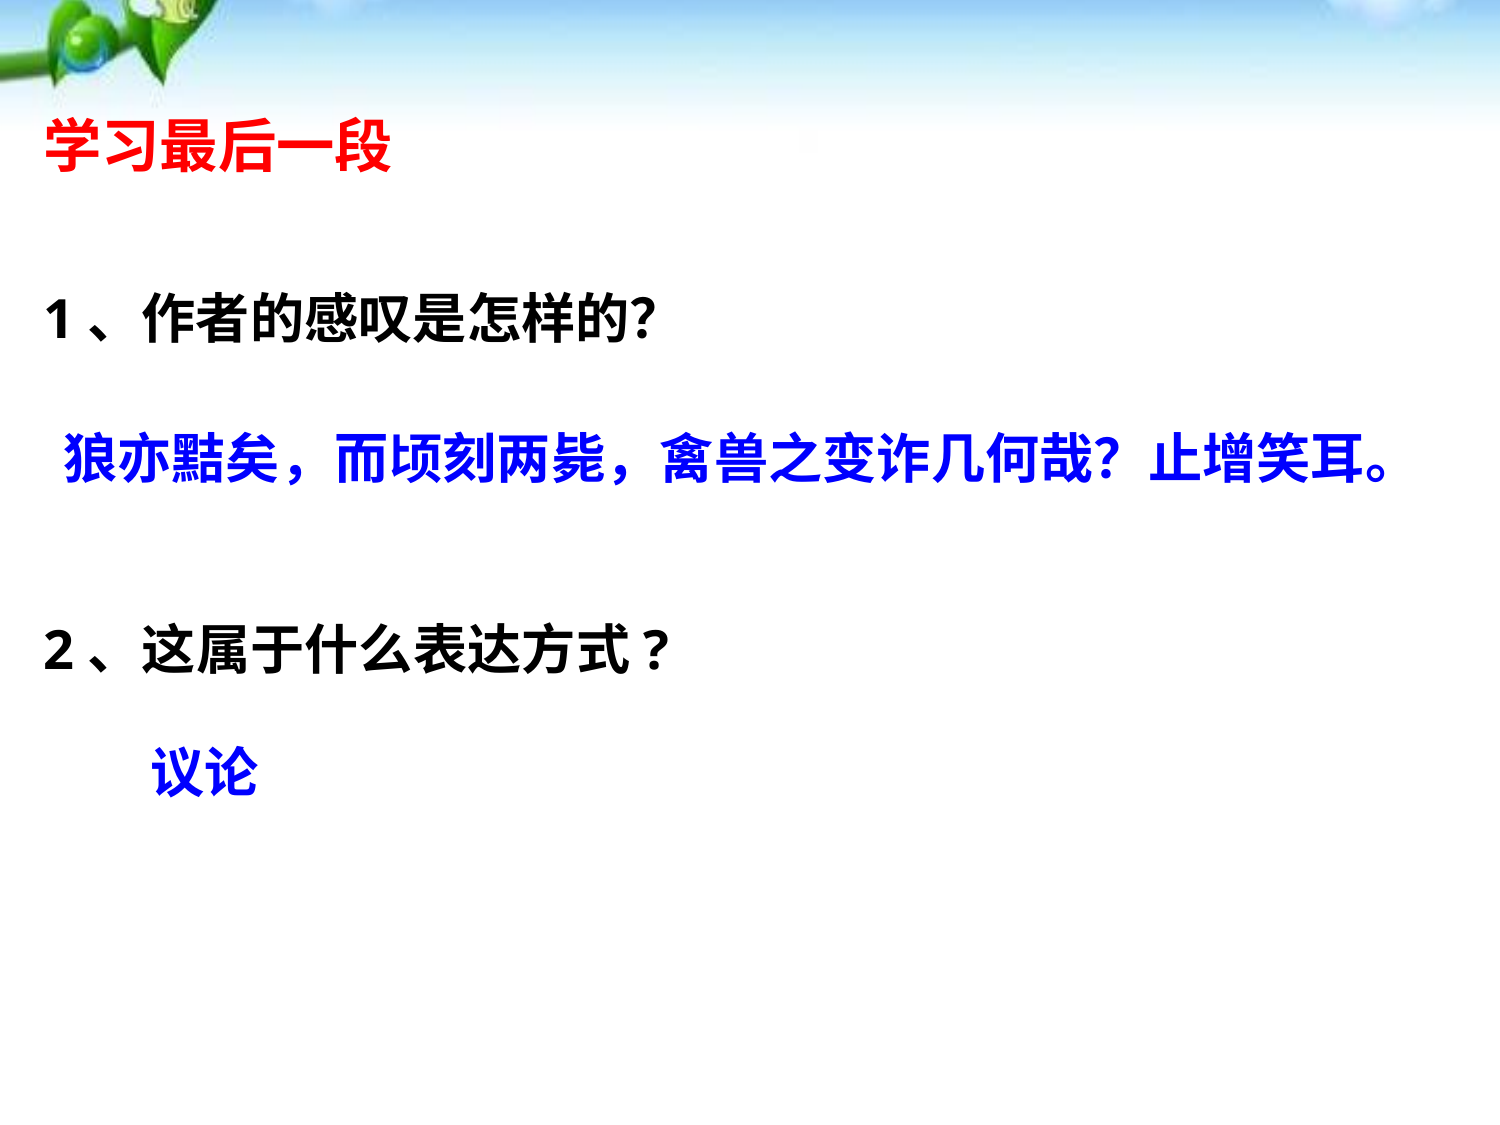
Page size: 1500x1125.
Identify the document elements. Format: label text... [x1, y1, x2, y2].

text_box 狼亦黠矣，而顷刻两毙，禽兽之变诈几何哉？止增笑耳。 [48, 403, 1458, 497]
text_box 2、这属于什么表达方式? [28, 607, 843, 688]
text_box 议论 [135, 730, 315, 811]
text_box 学习最后一段 [28, 102, 433, 187]
picture [0, 0, 1500, 1125]
text_box 1、作者的感叹是怎样的？ [28, 263, 1195, 357]
